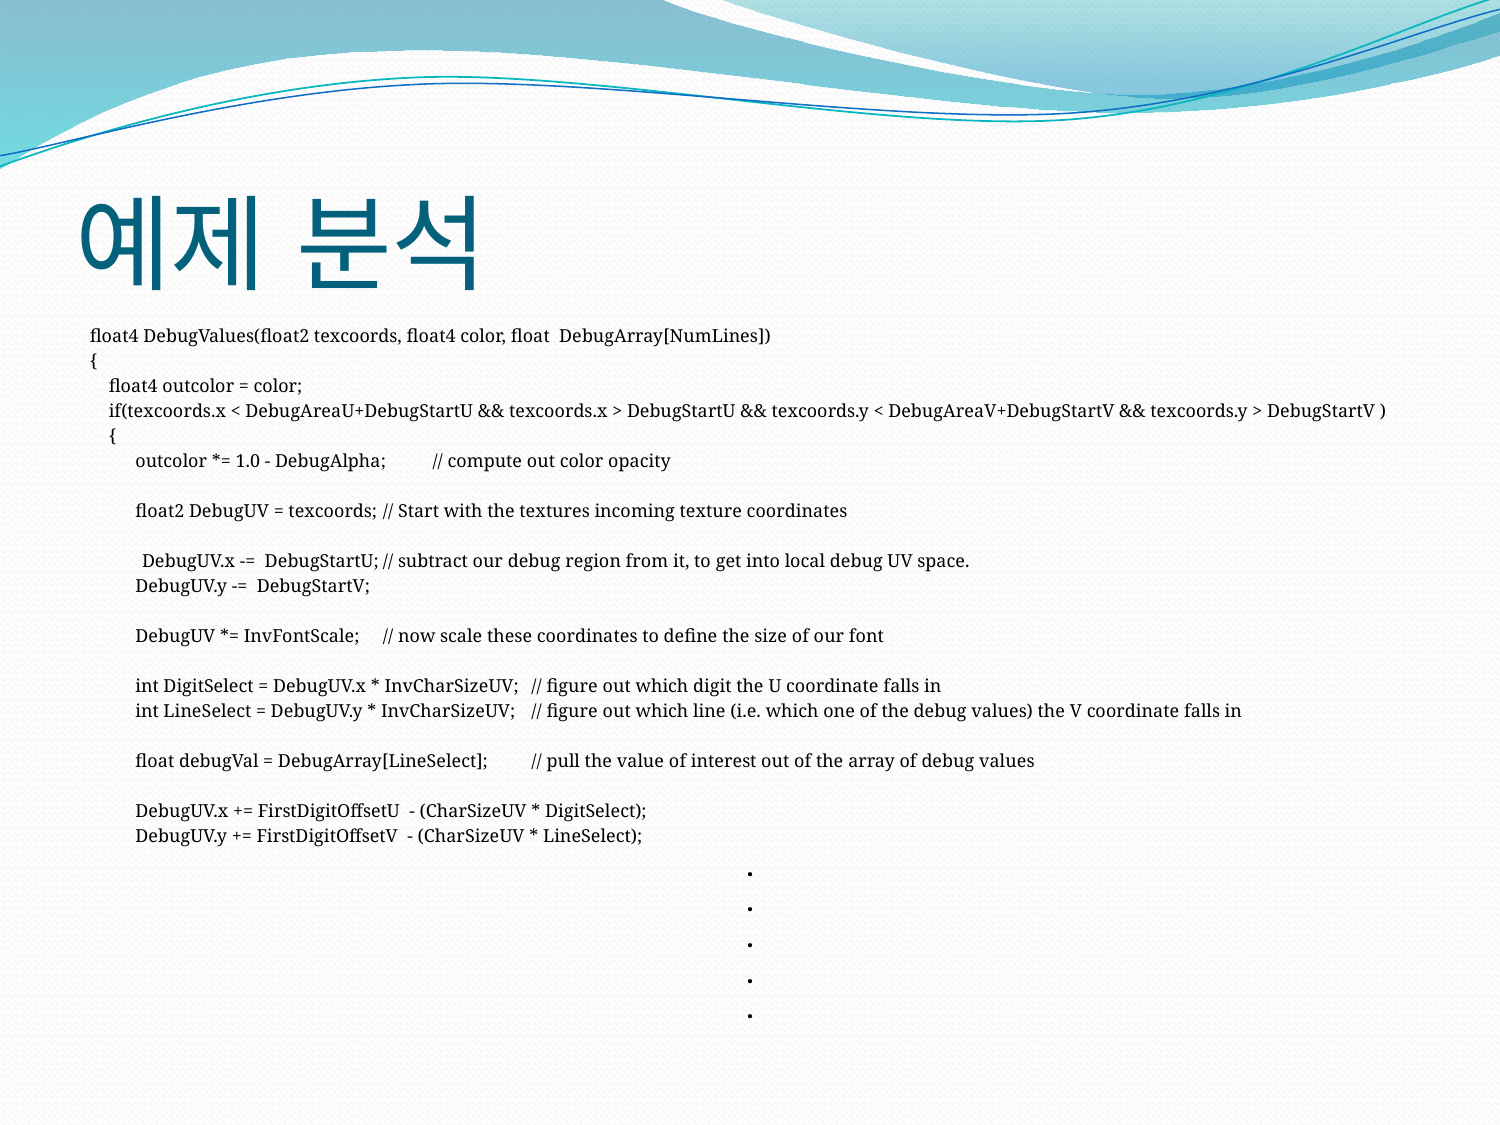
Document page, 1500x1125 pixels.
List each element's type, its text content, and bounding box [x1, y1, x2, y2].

list float4 DebugValues(float2 texcoords, float4 color, float DebugArray[NumLines]) { float4 outcolor = color; if(texcoords.x < DebugAreaU+DebugStartU && texcoords.x > DebugStartU && texcoords.y < DebugAreaV+DebugStartV && texcoords.y > DebugStartV ) { outcolor *= 1.0 - DebugAlpha; // compute out color opacity float2 DebugUV = texcoords; // Start with the textures incoming texture coordinates DebugUV.x -= DebugStartU; // subtract our debug region from it, to get into local debug UV space. DebugUV.y -= DebugStartV; DebugUV *= InvFontScale; // now scale these coordinates to define the size of our font int DigitSelect = DebugUV.x * InvCharSizeUV; // figure out which digit the U coordinate falls in int LineSelect = DebugUV.y * InvCharSizeUV; // figure out which line (i.e. which one of the debug values) the V coordinate falls in float debugVal = DebugArray[LineSelect]; // pull the value of interest out of the array of debug values DebugUV.x += FirstDigitOffsetU - (CharSizeUV * DigitSelect); DebugUV.y += FirstDigitOffsetV - (CharSizeUV * LineSelect); . . . . . [75, 317, 1425, 1038]
title 예제 분석 [75, 115, 1425, 303]
